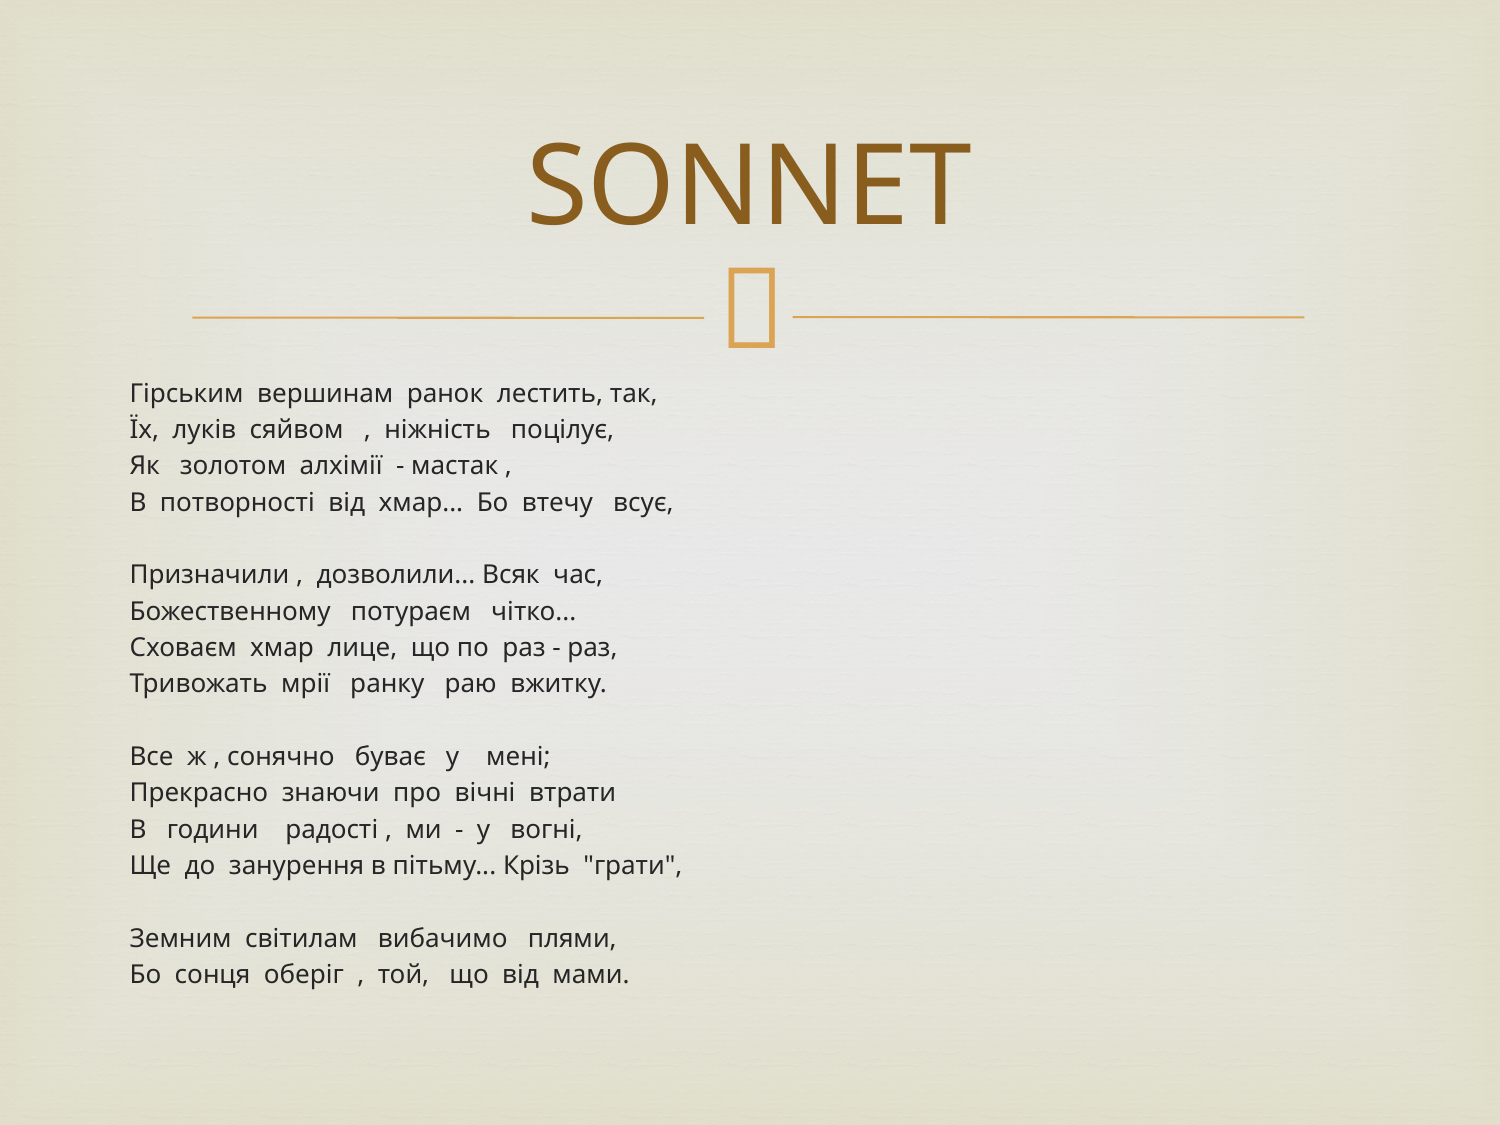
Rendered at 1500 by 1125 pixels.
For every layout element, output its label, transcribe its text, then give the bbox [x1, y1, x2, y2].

title SONNET [112, 93, 1386, 267]
list Гірським вершинам ранок лестить, так, Їх, луків сяйвом , ніжність поцілує, Як золотом алхімії - мастак , В потворності від хмар... Бо втечу всує, Призначили , дозволили... Всяк час, Божественному потураєм чітко... Сховаєм хмар лице, що по раз - раз, Тривожать мрії ранку раю вжитку. Все ж , сонячно буває у мені; Прекрасно знаючи про вічні втрати В години радості , ми - у вогні, Ще до занурення в пітьму... Крізь "грати", Земним світилам вибачимо плями, Бо сонця оберіг , той, що від мами. [114, 368, 1386, 1005]
